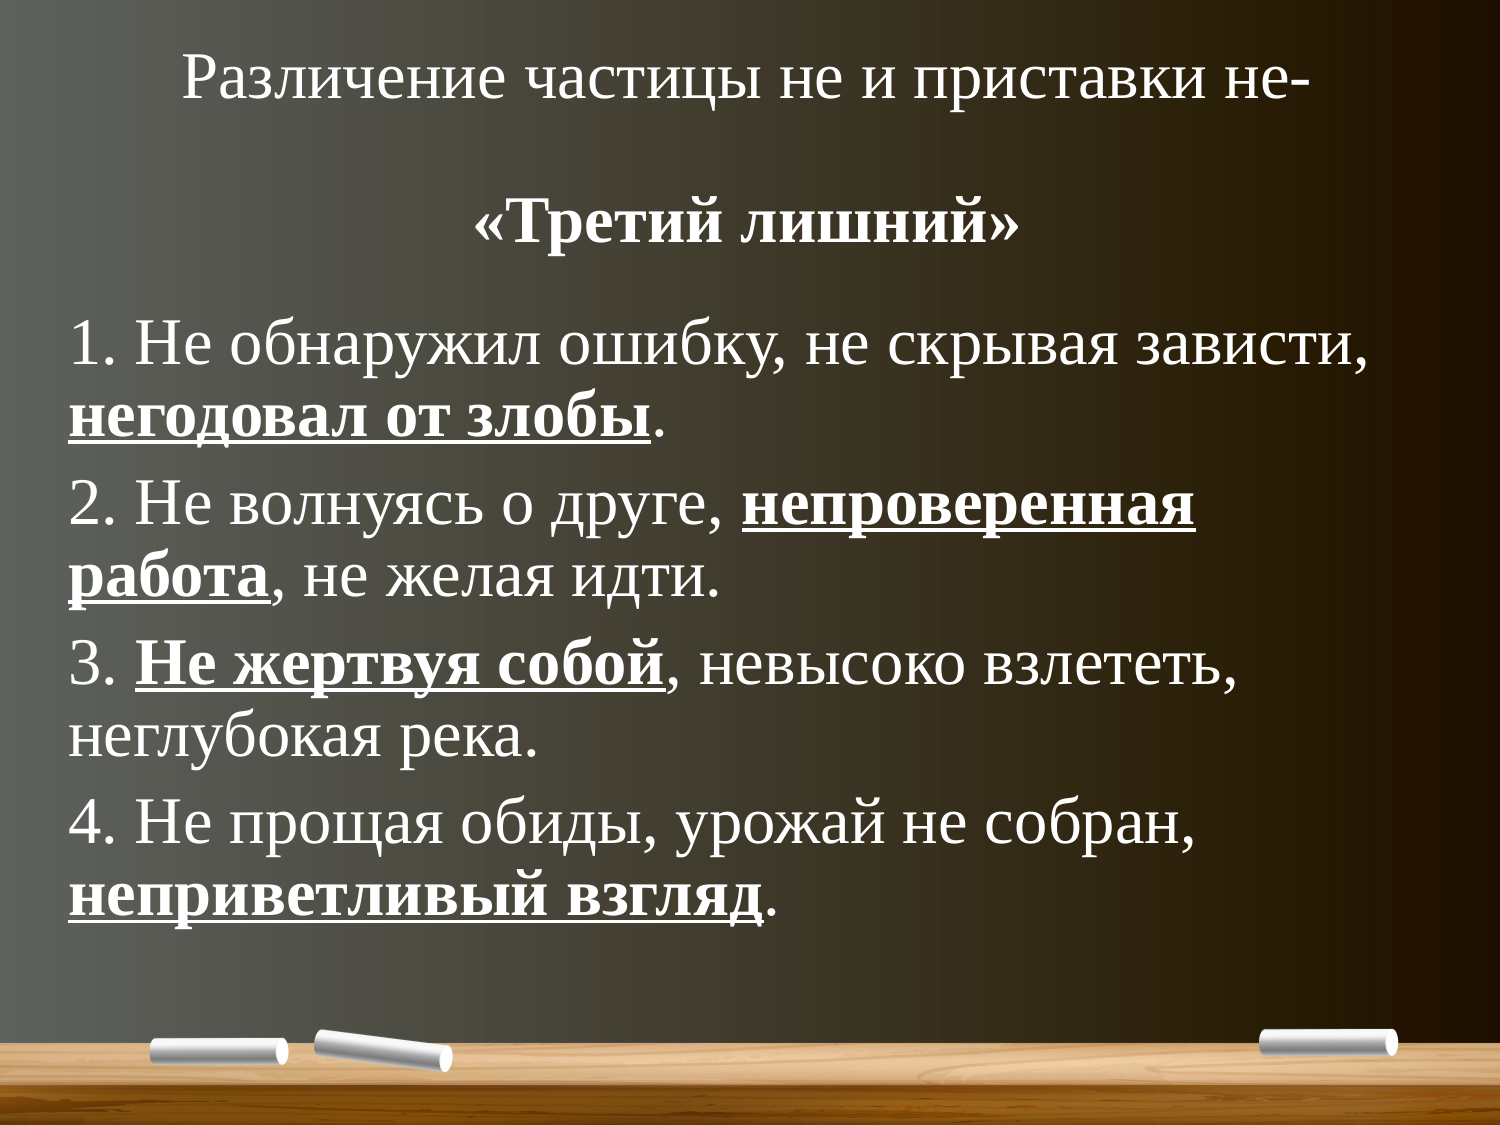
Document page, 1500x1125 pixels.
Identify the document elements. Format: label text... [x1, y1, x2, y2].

picture [0, 0, 1500, 1125]
list 1. Не обнаружил ошибку, не скрывая зависти, негодовал от злобы. 2. Не волнуясь о друге, непроверенная работа, не желая идти. 3. Не жертвуя собой, невысоко взлететь, неглубокая река. 4. Не прощая обиды, урожай не собран, неприветливый взгляд. [53, 299, 1447, 1014]
title Различение частицы не и приставки не- «Третий лишний» [100, 19, 1395, 279]
